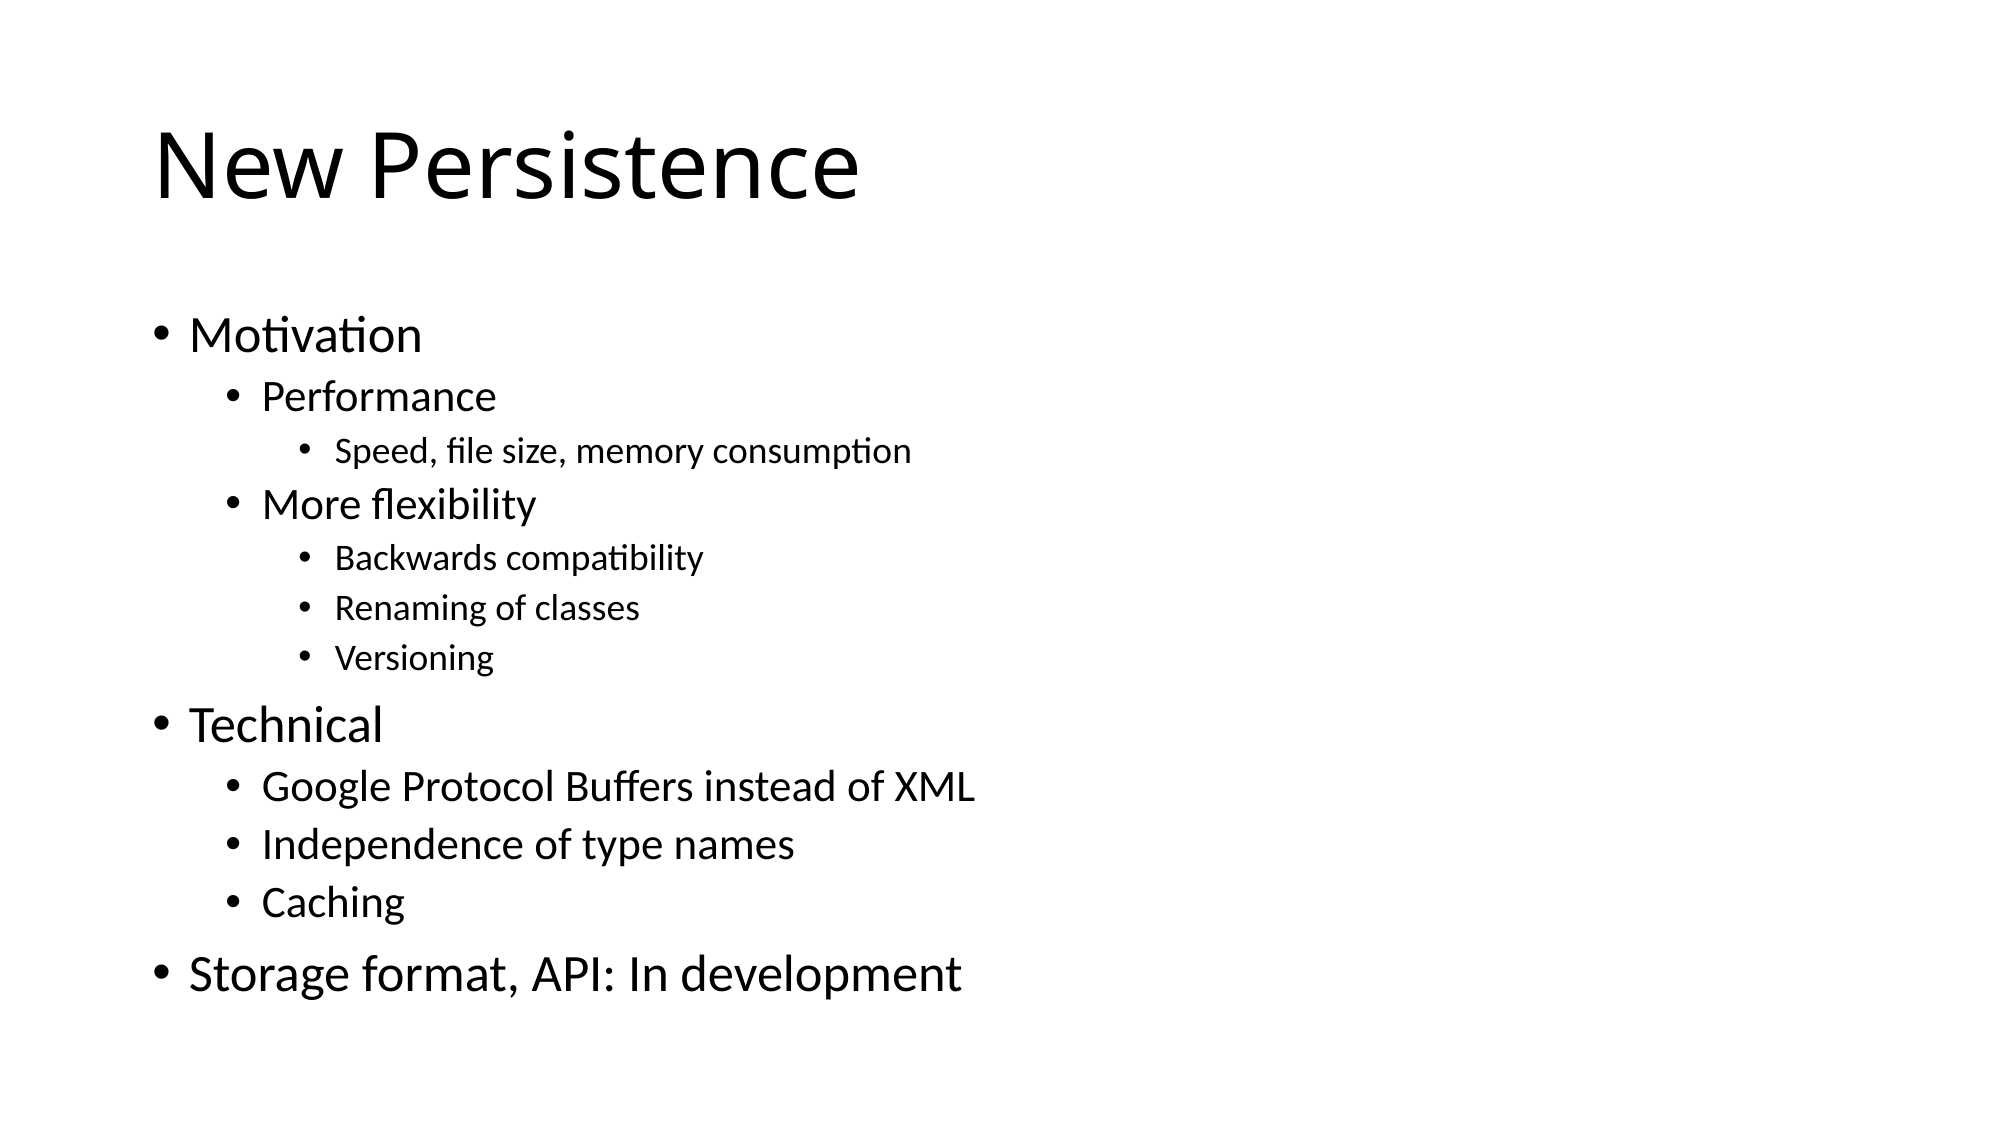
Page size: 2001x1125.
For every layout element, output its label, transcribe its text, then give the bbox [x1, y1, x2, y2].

list Motivation Performance Speed, file size, memory consumption More flexibility Backwards compatibility Renaming of classes Versioning Technical Google Protocol Buffers instead of XML Independence of type names Caching Storage format, API: In development [137, 299, 1863, 1014]
title New Persistence [137, 59, 1863, 278]
